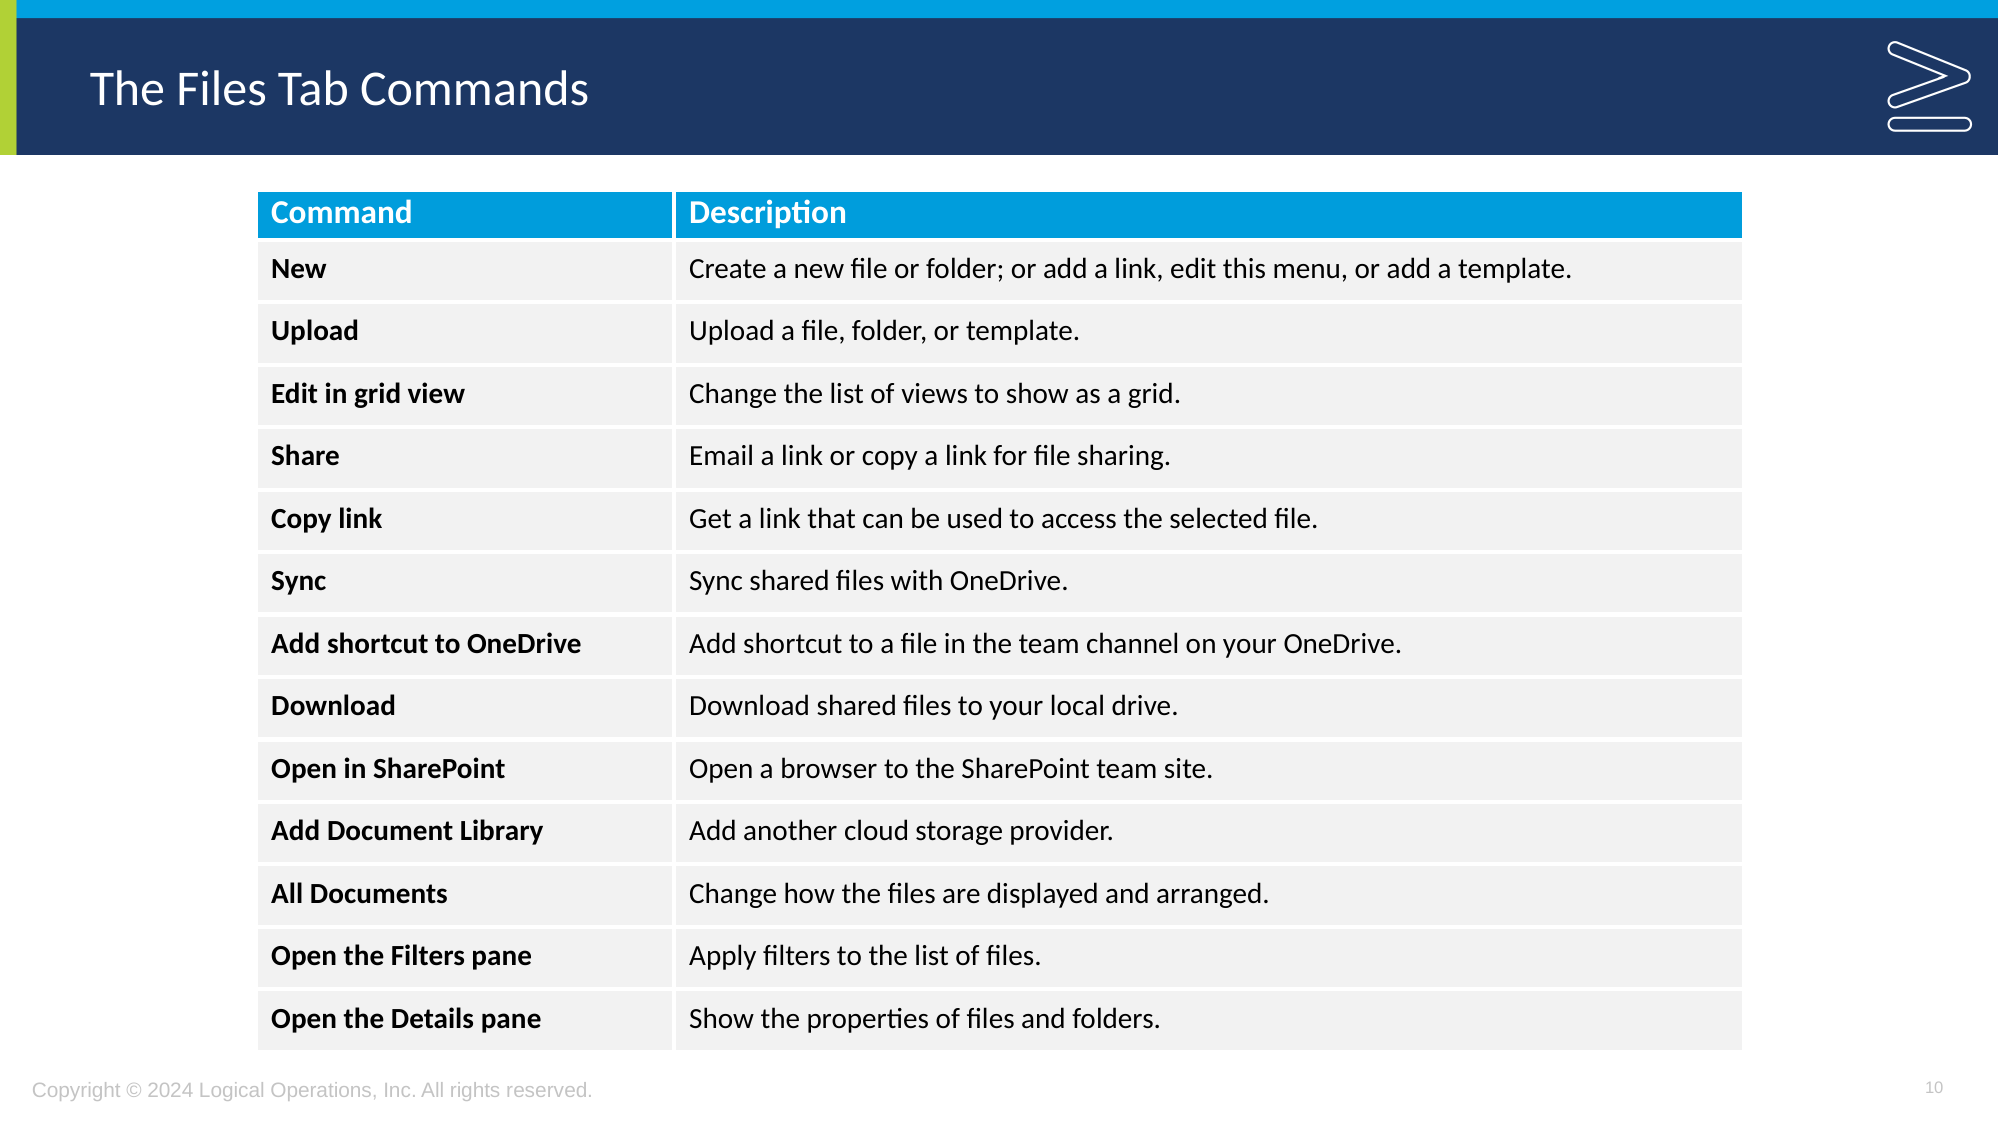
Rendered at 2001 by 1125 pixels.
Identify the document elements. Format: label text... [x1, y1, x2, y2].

table_cell Open the Filters pane [258, 929, 672, 987]
table_cell All Documents [258, 866, 672, 925]
slide_number 10 [1491, 1057, 1959, 1118]
picture [0, 0, 74, 155]
table_cell Edit in grid view [258, 367, 672, 425]
table_cell Add another cloud storage provider. [676, 804, 1742, 862]
table_cell Download [258, 679, 672, 737]
table_cell Open a browser to the SharePoint team site. [676, 742, 1742, 800]
table_cell Download shared files to your local drive. [676, 679, 1742, 737]
table_cell Change the list of views to show as a grid. [676, 367, 1742, 425]
table_header Command [258, 192, 672, 238]
table_cell Upload [258, 304, 672, 363]
table_cell Add Document Library [258, 804, 672, 862]
table_cell Open the Details pane [258, 991, 672, 1050]
table_cell Email a link or copy a link for file sharing. [676, 429, 1742, 488]
table_cell Create a new file or folder; or add a link, edit this menu, or add a template. [676, 242, 1742, 300]
picture [1850, 19, 1998, 155]
table_cell Show the properties of files and folders. [676, 991, 1742, 1050]
table_cell Upload a file, folder, or template. [676, 304, 1742, 363]
table_cell Sync shared files with OneDrive. [676, 554, 1742, 612]
table_header Description [676, 192, 1742, 238]
table_cell Sync [258, 554, 672, 612]
table_cell Open in SharePoint [258, 742, 672, 800]
table_cell Share [258, 429, 672, 488]
table_cell New [258, 242, 672, 300]
title The Files Tab Commands [74, 16, 1850, 155]
table_cell Apply filters to the list of files. [676, 929, 1742, 987]
table_cell Get a link that can be used to access the selected file. [676, 492, 1742, 550]
table_cell Add shortcut to a file in the team channel on your OneDrive. [676, 617, 1742, 675]
table_cell Change how the files are displayed and arranged. [676, 866, 1742, 925]
table_cell Add shortcut to OneDrive [258, 617, 672, 675]
table_cell Copy link [258, 492, 672, 550]
